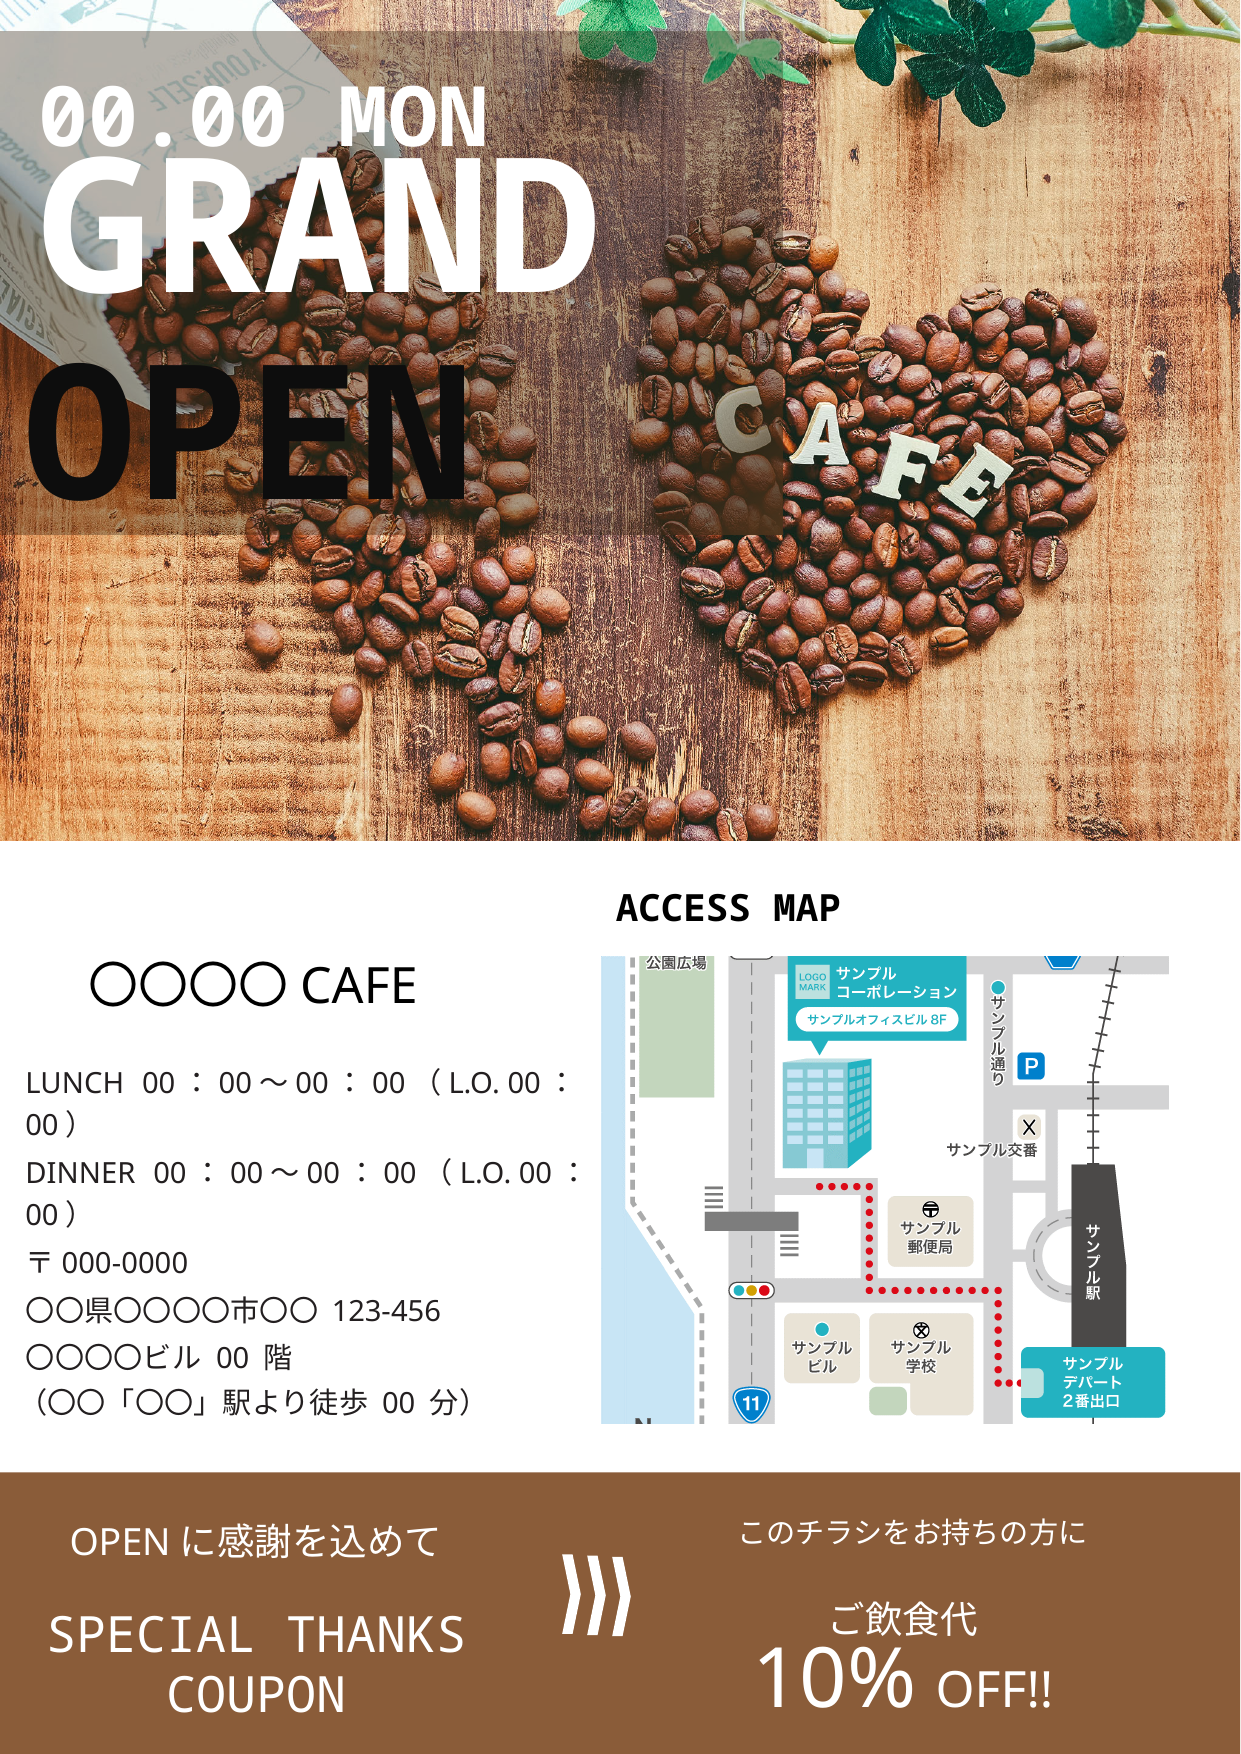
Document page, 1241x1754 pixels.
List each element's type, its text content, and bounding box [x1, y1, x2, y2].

text_box ご飲食代 10% OFF!! [582, 1550, 1223, 1732]
text_box [0, 1471, 1241, 1754]
text_box OPENに感謝を込めて [54, 1510, 458, 1571]
picture [0, 0, 1241, 841]
text_box ACCESS MAP [601, 876, 991, 937]
text_box 〇〇〇〇CAFE [73, 946, 433, 1022]
picture [600, 956, 1169, 1424]
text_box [562, 1554, 631, 1637]
text_box SPECIAL THANKS COUPON [31, 1594, 481, 1730]
text_box LUNCH 00：00～00：00（L.O. 00：00） DINNER 00：00～00：00（L.O. 00：00） 〒000-0000 〇〇県〇〇〇〇市〇〇 123-456 〇〇〇〇ビル 00 階 （〇〇「〇〇」駅より徒歩 00 分） [16, 1026, 600, 1420]
text_box このチラシをお持ちの方に [722, 1507, 1241, 1557]
